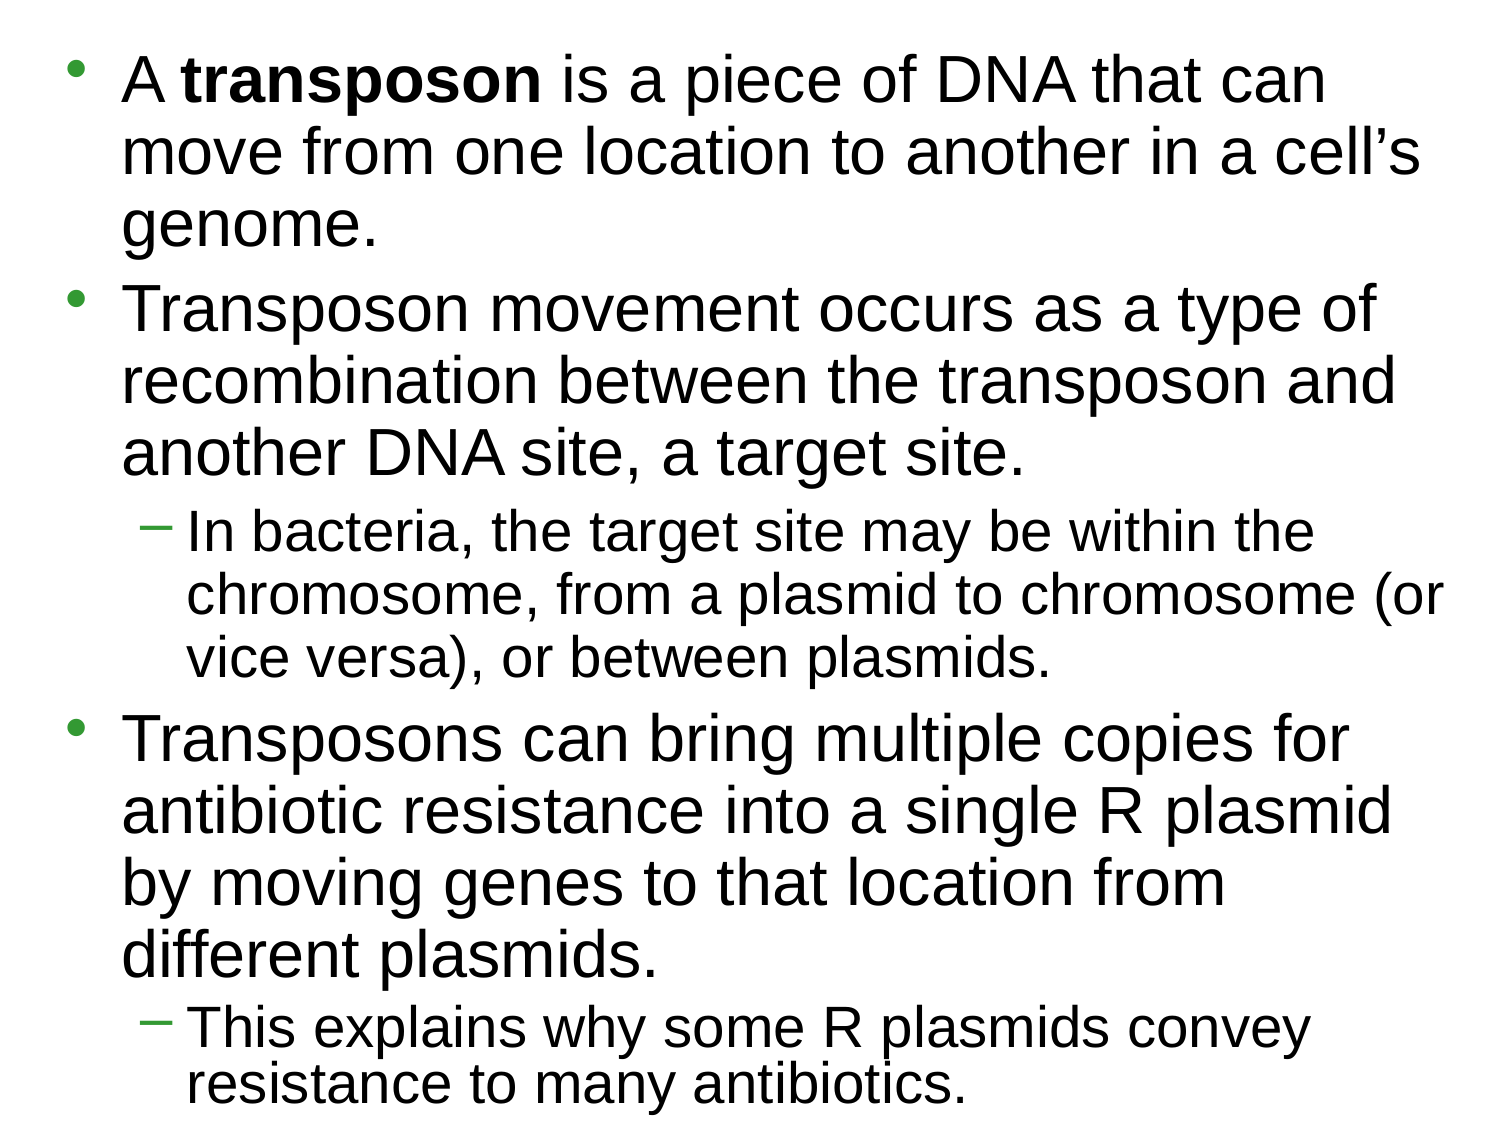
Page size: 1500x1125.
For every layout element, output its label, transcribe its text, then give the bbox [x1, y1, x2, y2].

text_box [74, 1074, 1188, 1113]
list A transposon is a piece of DNA that can move from one location to another in a cell’s genome. Transposon movement occurs as a type of recombination between the transposon and another DNA site, a target site. In bacteria, the target site may be within the chromosome, from a plasmid to chromosome (or vice versa), or between plasmids. Transposons can bring multiple copies for antibiotic resistance into a single R plasmid by moving genes to that location from different plasmids. This explains why some R plasmids convey resistance to many antibiotics. [49, 37, 1463, 1124]
